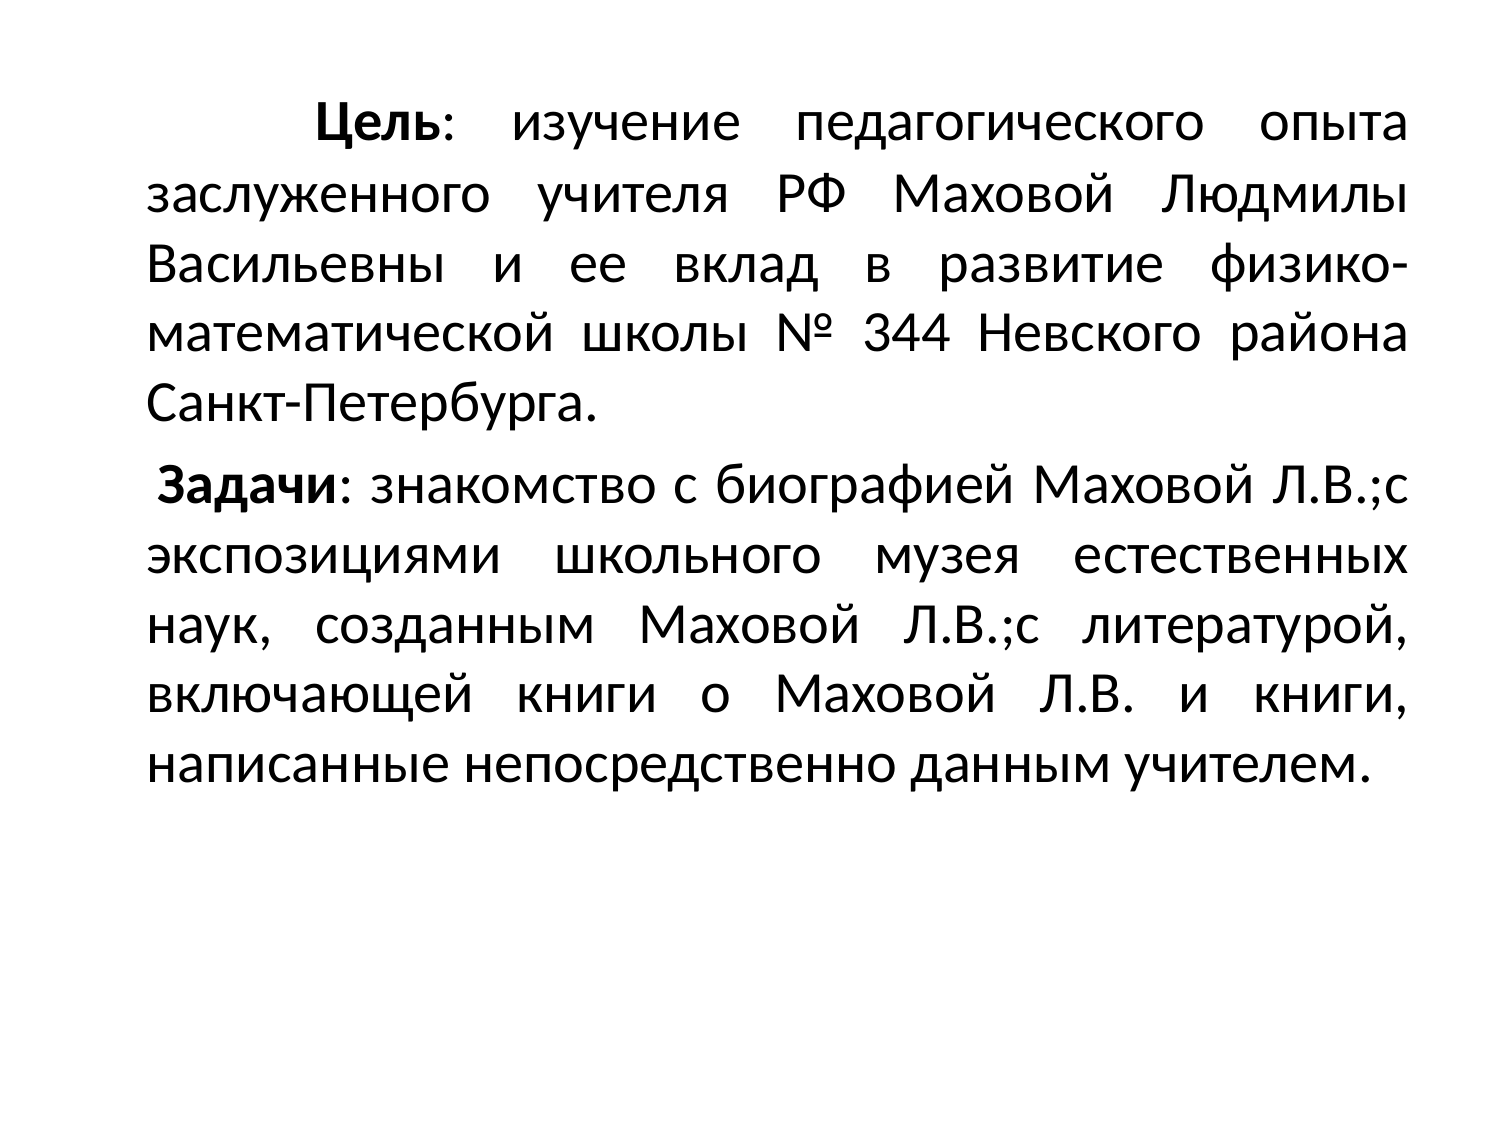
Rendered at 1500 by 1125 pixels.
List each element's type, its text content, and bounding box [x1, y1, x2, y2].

list Цель: изучение педагогического опыта заслуженного учителя РФ Маховой Людмилы Васильевны и ее вклад в развитие физико-математической школы № 344 Невского района Санкт-Петербурга. Задачи: знакомство с биографией Маховой Л.В.;с экспозициями школьного музея естественных наук, созданным Маховой Л.В.;с литературой, включающей книги о Маховой Л.В. и книги, написанные непосредственно данным учителем. [75, 66, 1425, 1005]
